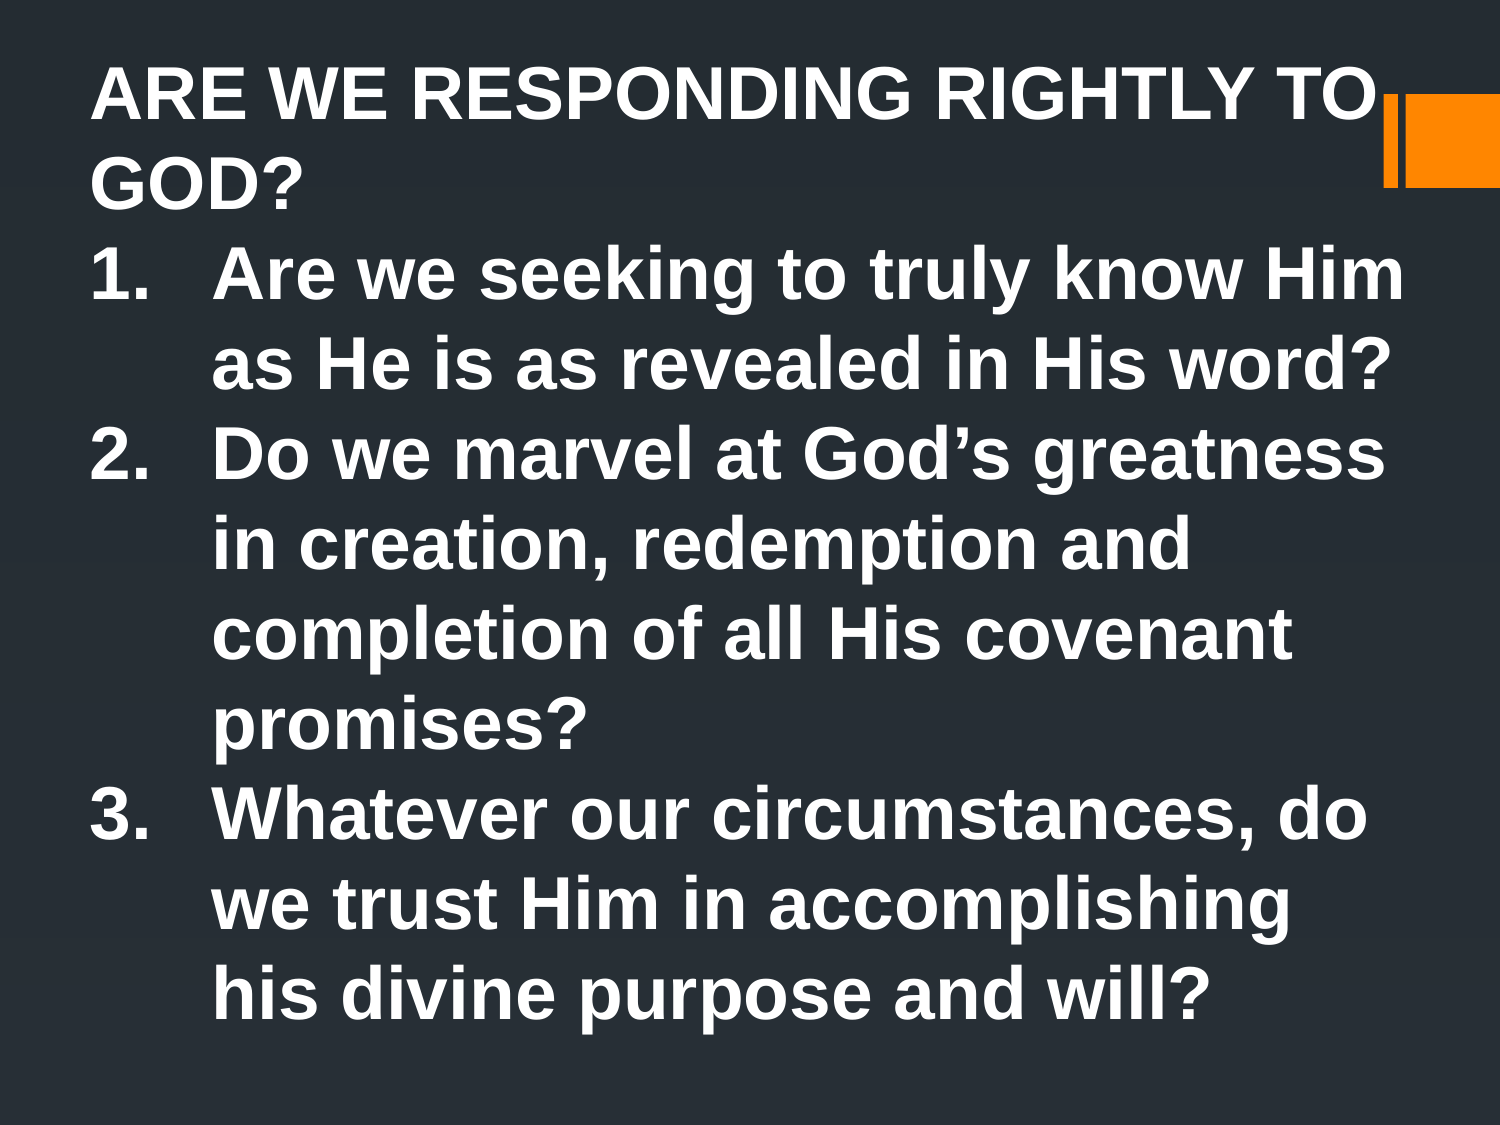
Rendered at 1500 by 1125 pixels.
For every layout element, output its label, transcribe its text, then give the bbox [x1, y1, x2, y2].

text_box ARE WE RESPONDING RIGHTLY TO GOD? Are we seeking to truly know Him as He is as revealed in His word? Do we marvel at God’s greatness in creation, redemption and completion of all His covenant promises? Whatever our circumstances, do we trust Him in accomplishing his divine purpose and will? [74, 37, 1438, 1125]
